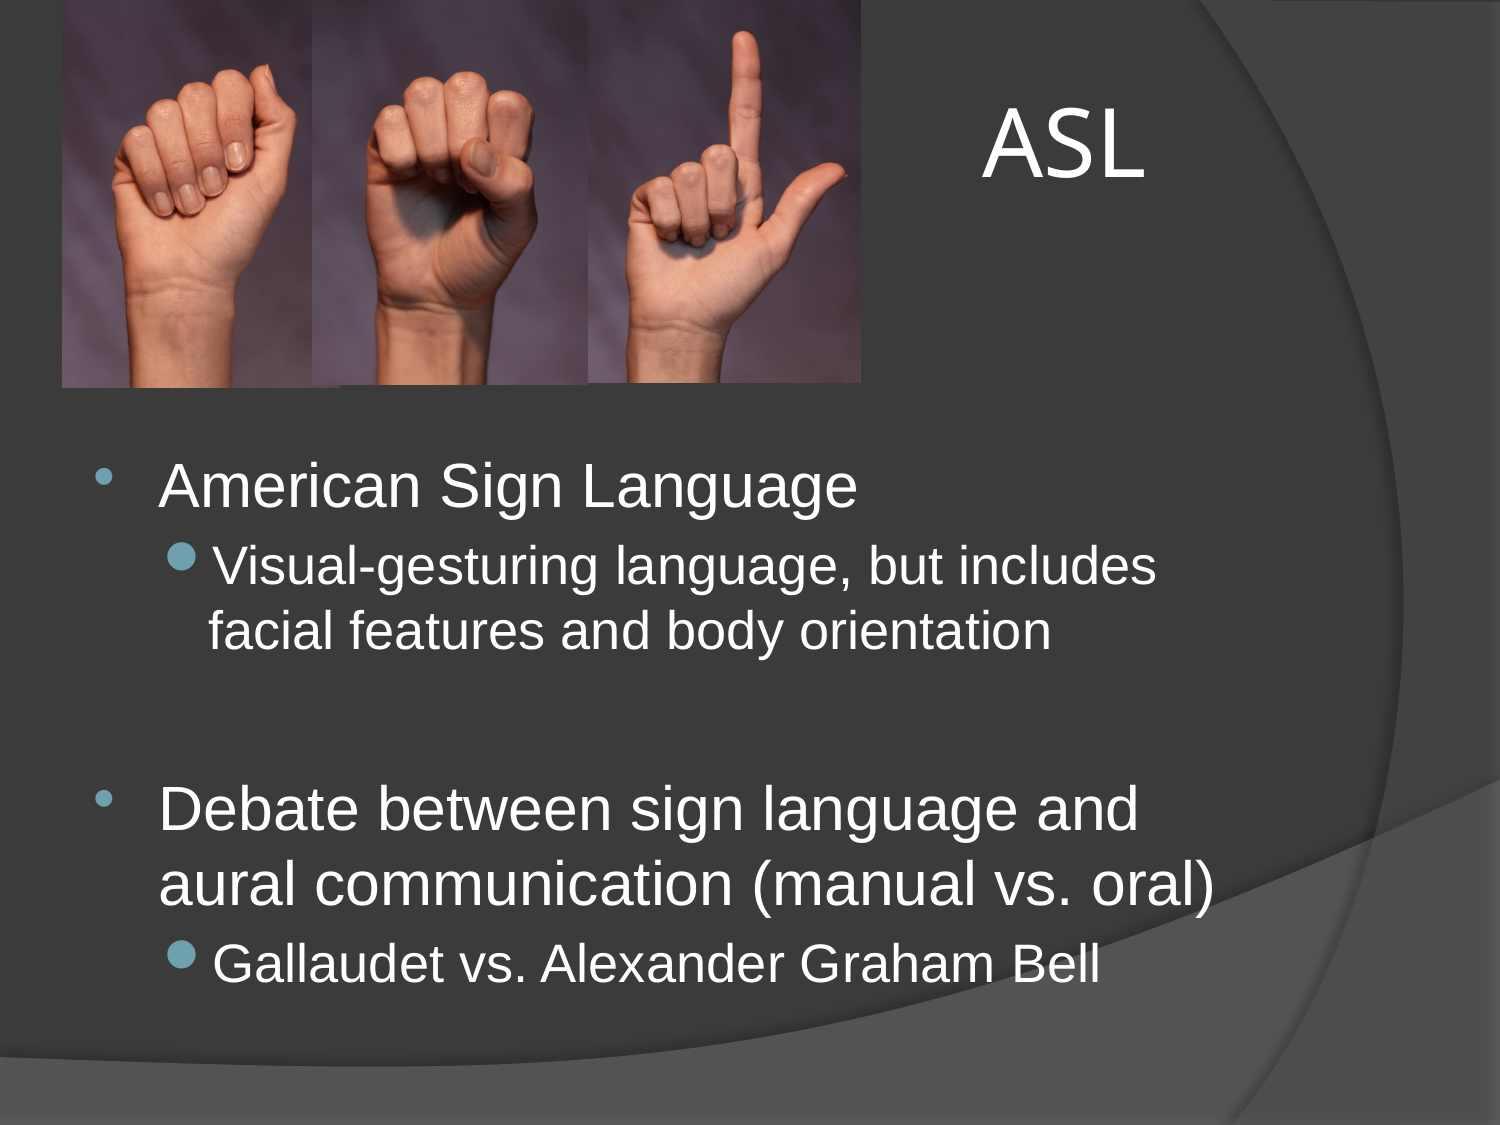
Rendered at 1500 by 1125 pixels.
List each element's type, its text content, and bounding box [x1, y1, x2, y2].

title ASL [871, 45, 1300, 233]
list American Sign Language Visual-gesturing language, but includes facial features and body orientation Debate between sign language and aural communication (manual vs. oral) Gallaudet vs. Alexander Graham Bell [75, 262, 1300, 1005]
picture [597, 0, 861, 383]
picture [62, 0, 304, 388]
picture [312, 0, 588, 386]
